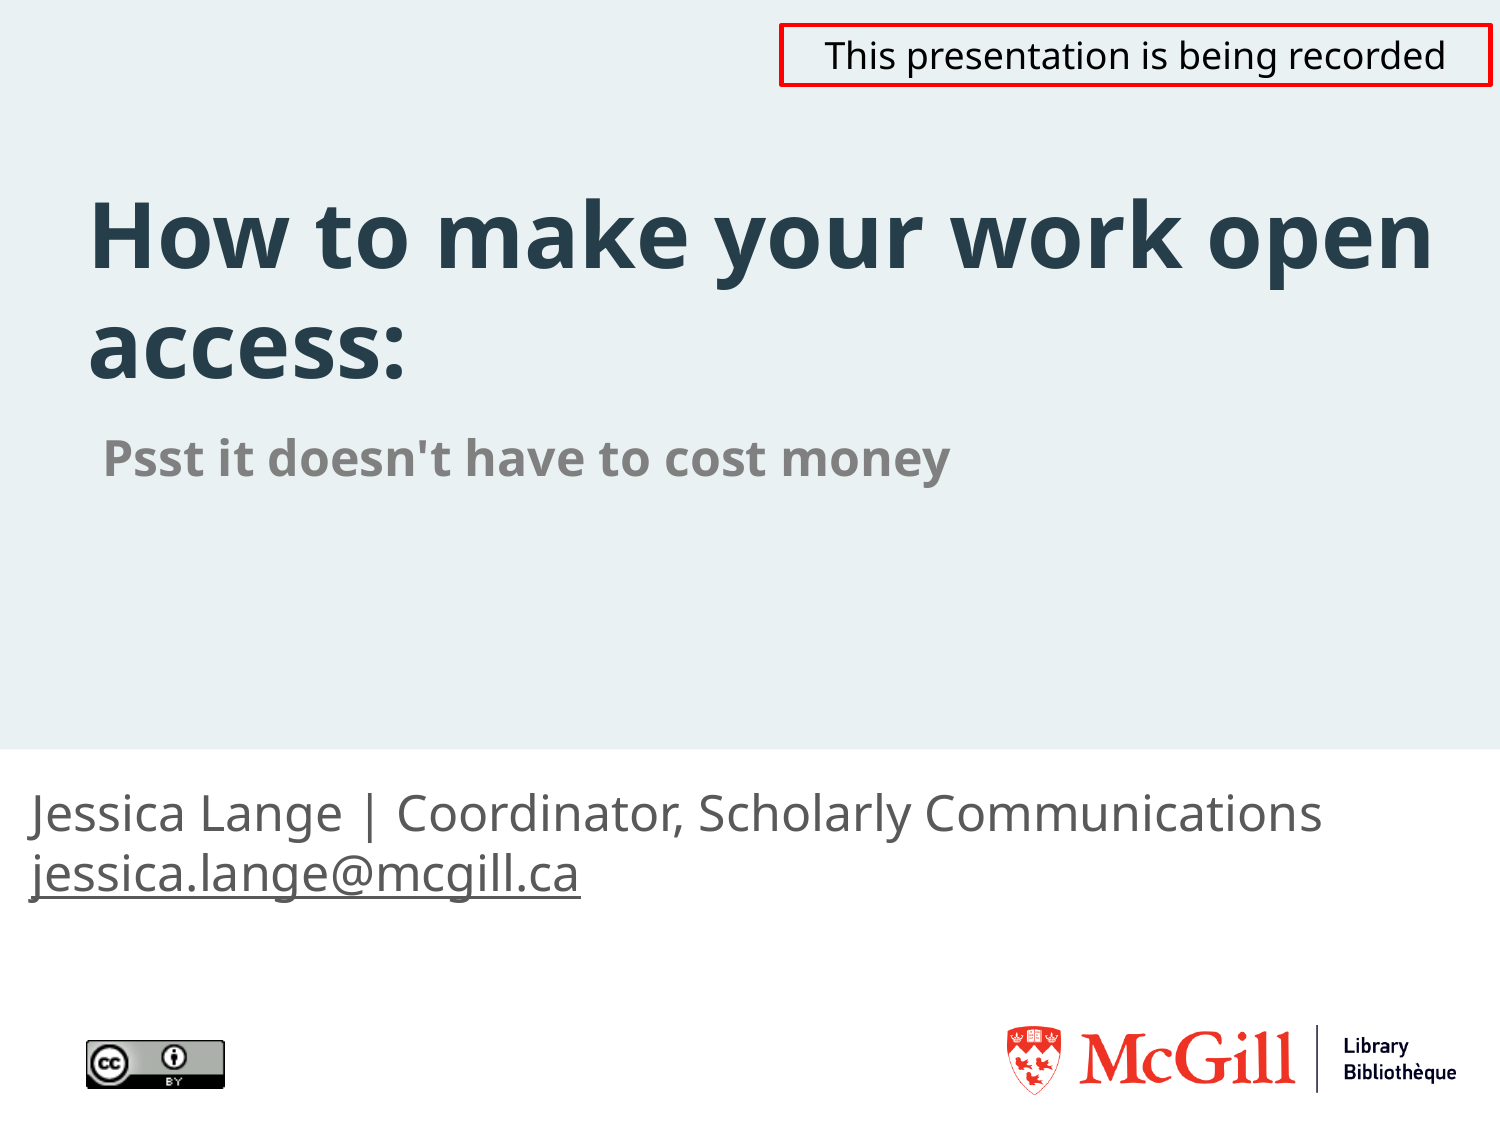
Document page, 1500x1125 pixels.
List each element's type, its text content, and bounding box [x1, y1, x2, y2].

text_box Jessica Lange | Coordinator, Scholarly Communications jessica.lange@mcgill.ca [16, 774, 1443, 1125]
text_box Psst it doesn't have to cost money [86, 418, 1354, 539]
title How to make your work open access: [86, 219, 1500, 490]
picture [1443, 1025, 1456, 1095]
picture [86, 1039, 225, 1089]
text_box This presentation is being recorded [781, 24, 1491, 85]
